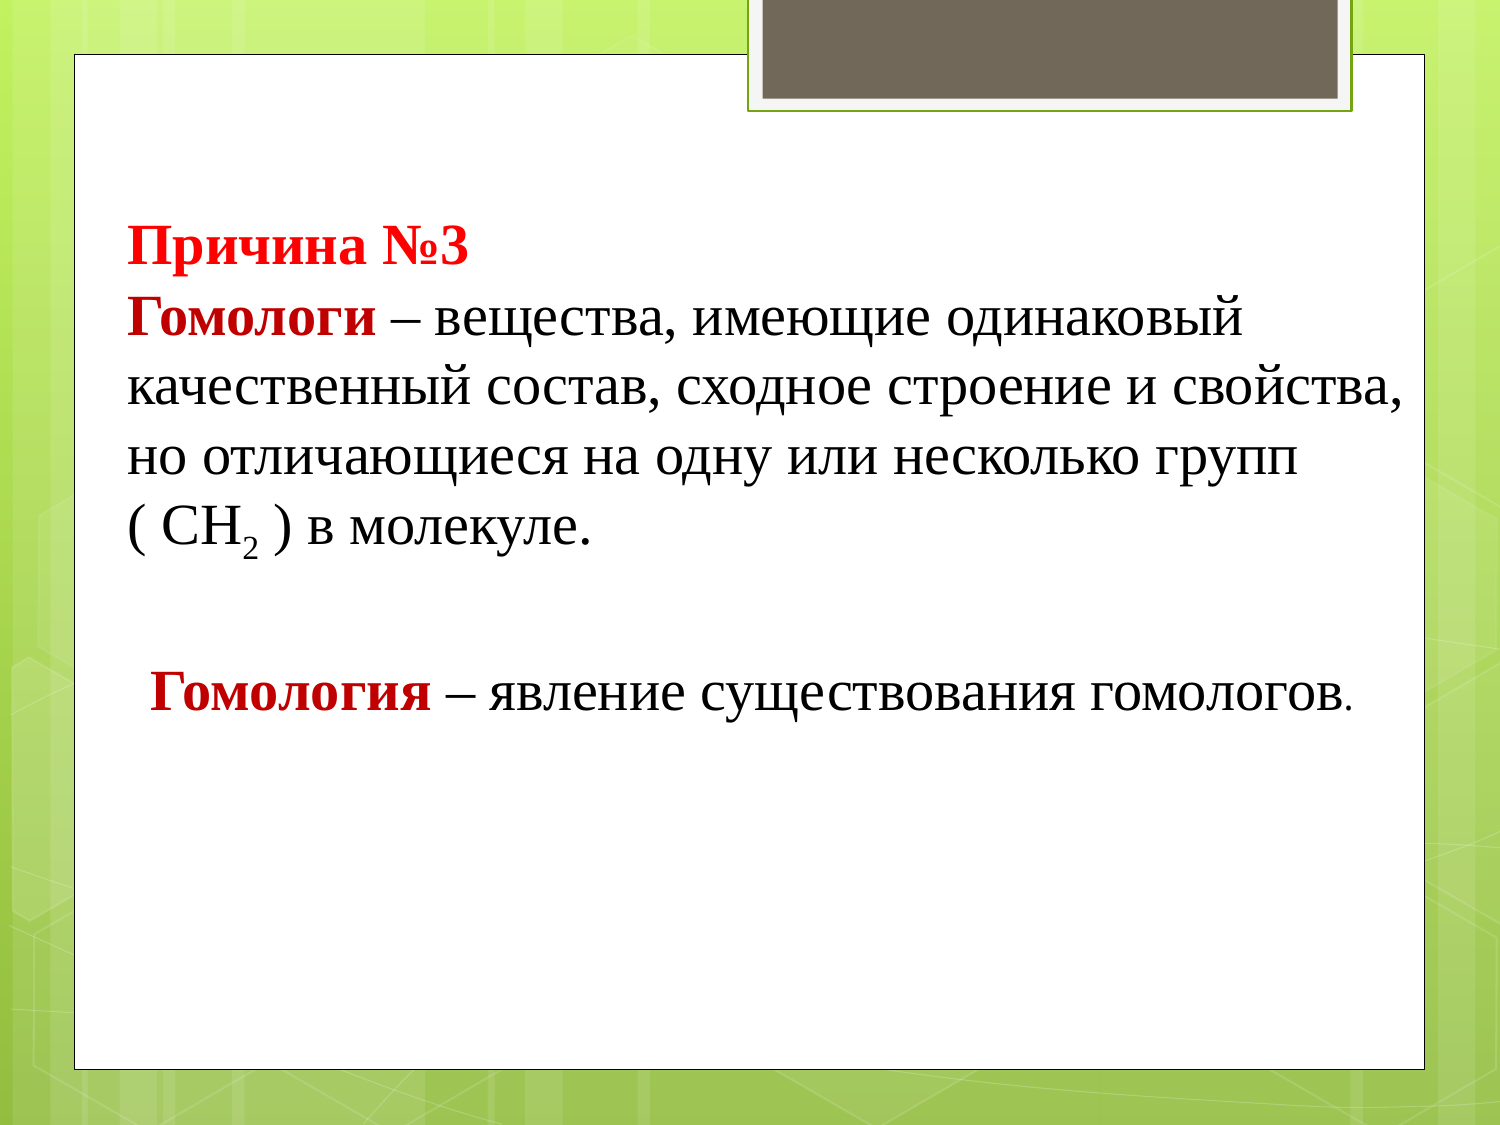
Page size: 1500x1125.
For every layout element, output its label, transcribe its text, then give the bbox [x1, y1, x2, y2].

text_box Гомология – явление существования гомологов. [136, 644, 1369, 730]
text_box Причина №3 Гомологи – вещества, имеющие одинаковый качественный состав, сходное строение и свойства, но отличающиеся на одну или несколько групп ( СН2 ) в молекуле. [112, 199, 1420, 574]
